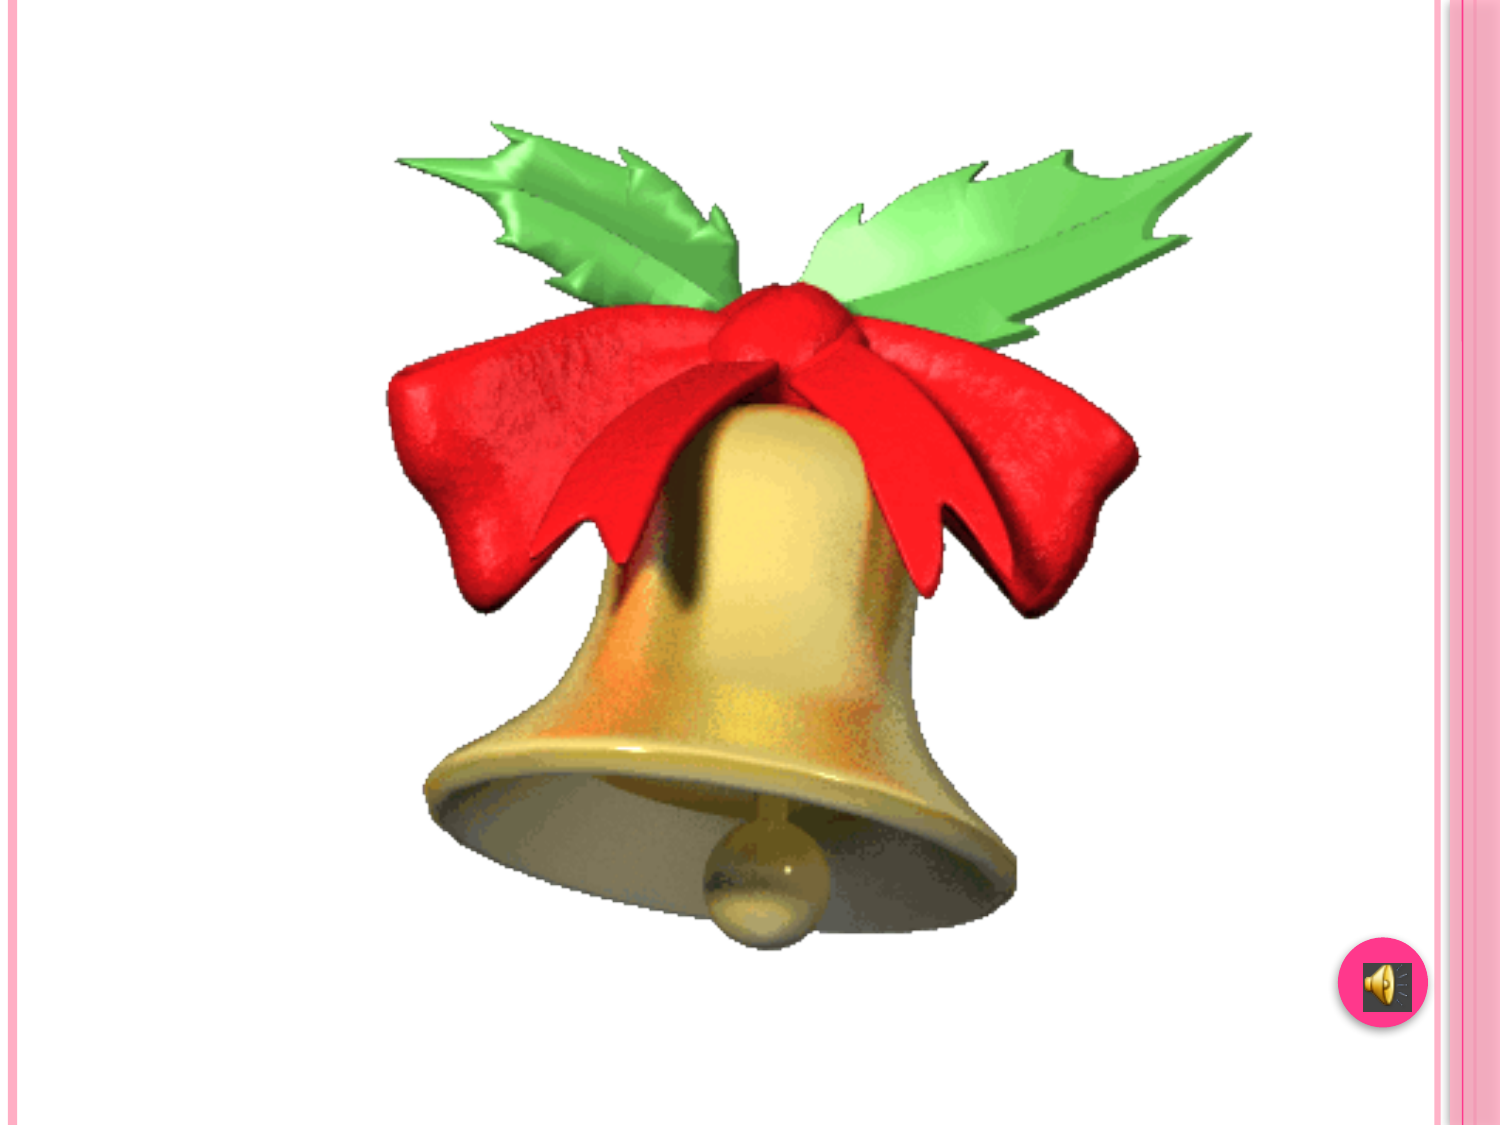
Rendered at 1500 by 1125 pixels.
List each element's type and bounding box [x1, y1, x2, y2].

picture [1362, 962, 1413, 1013]
list [287, 62, 1279, 1054]
